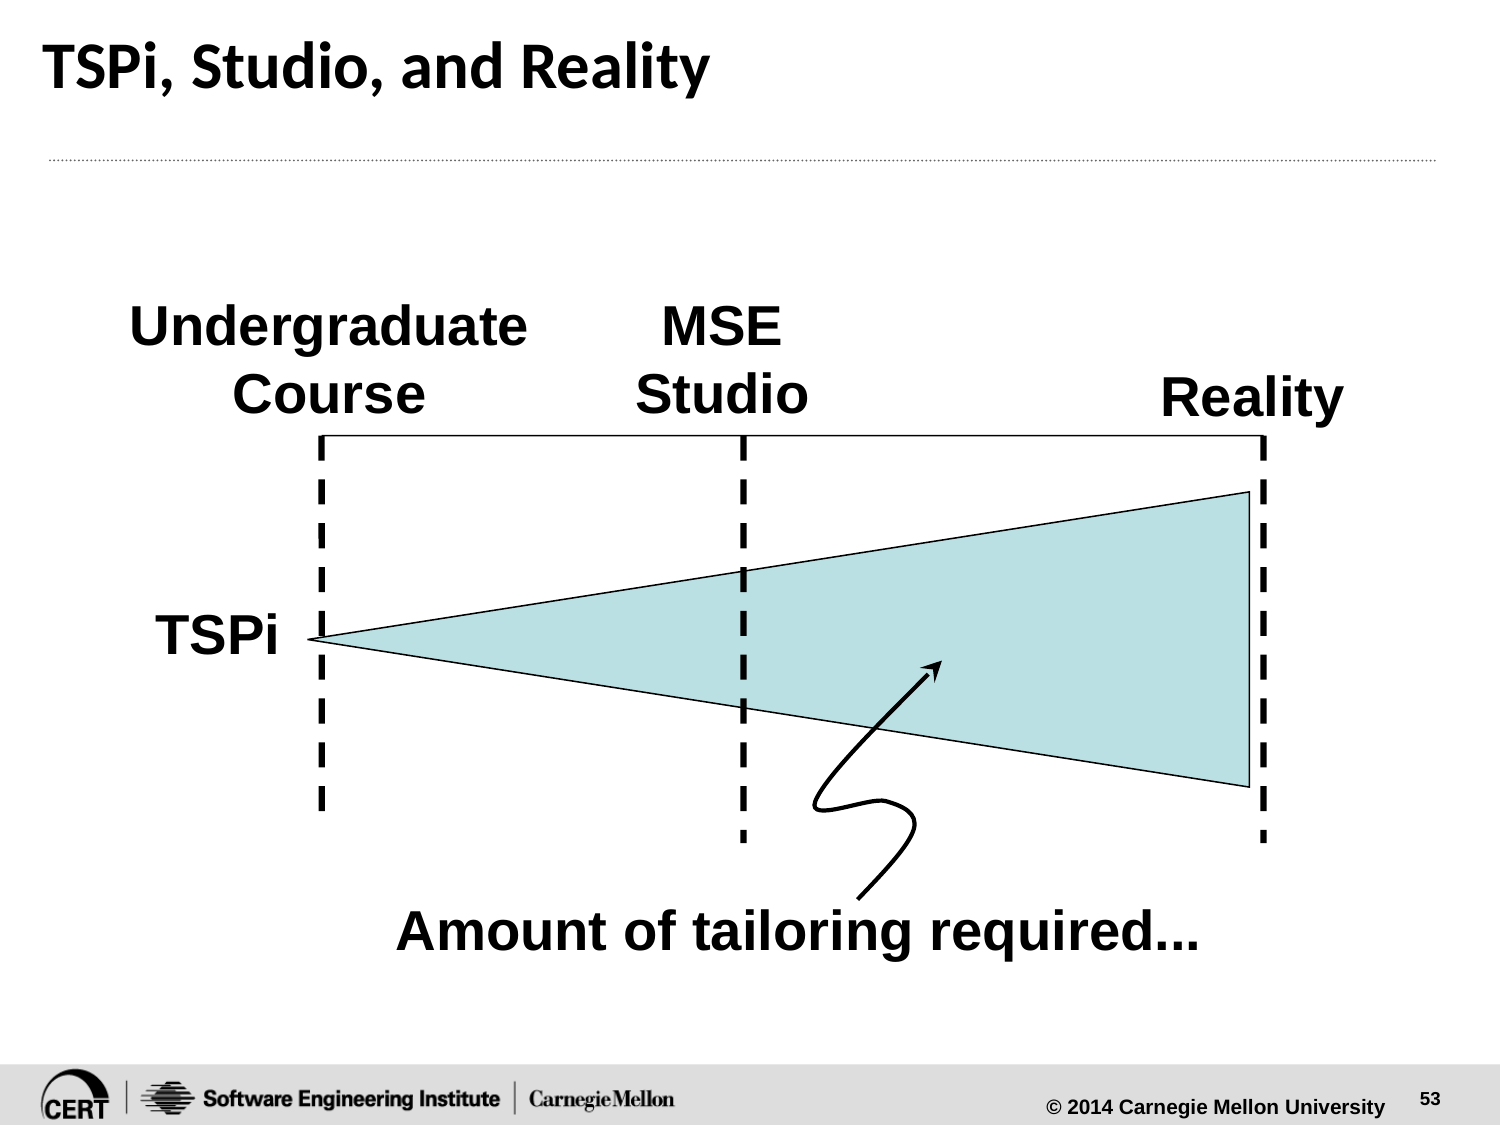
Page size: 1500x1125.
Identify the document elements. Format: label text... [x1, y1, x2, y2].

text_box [112, 280, 1363, 970]
title TSPi, Studio, and Reality [42, 37, 1434, 155]
picture [24, 1065, 688, 1125]
